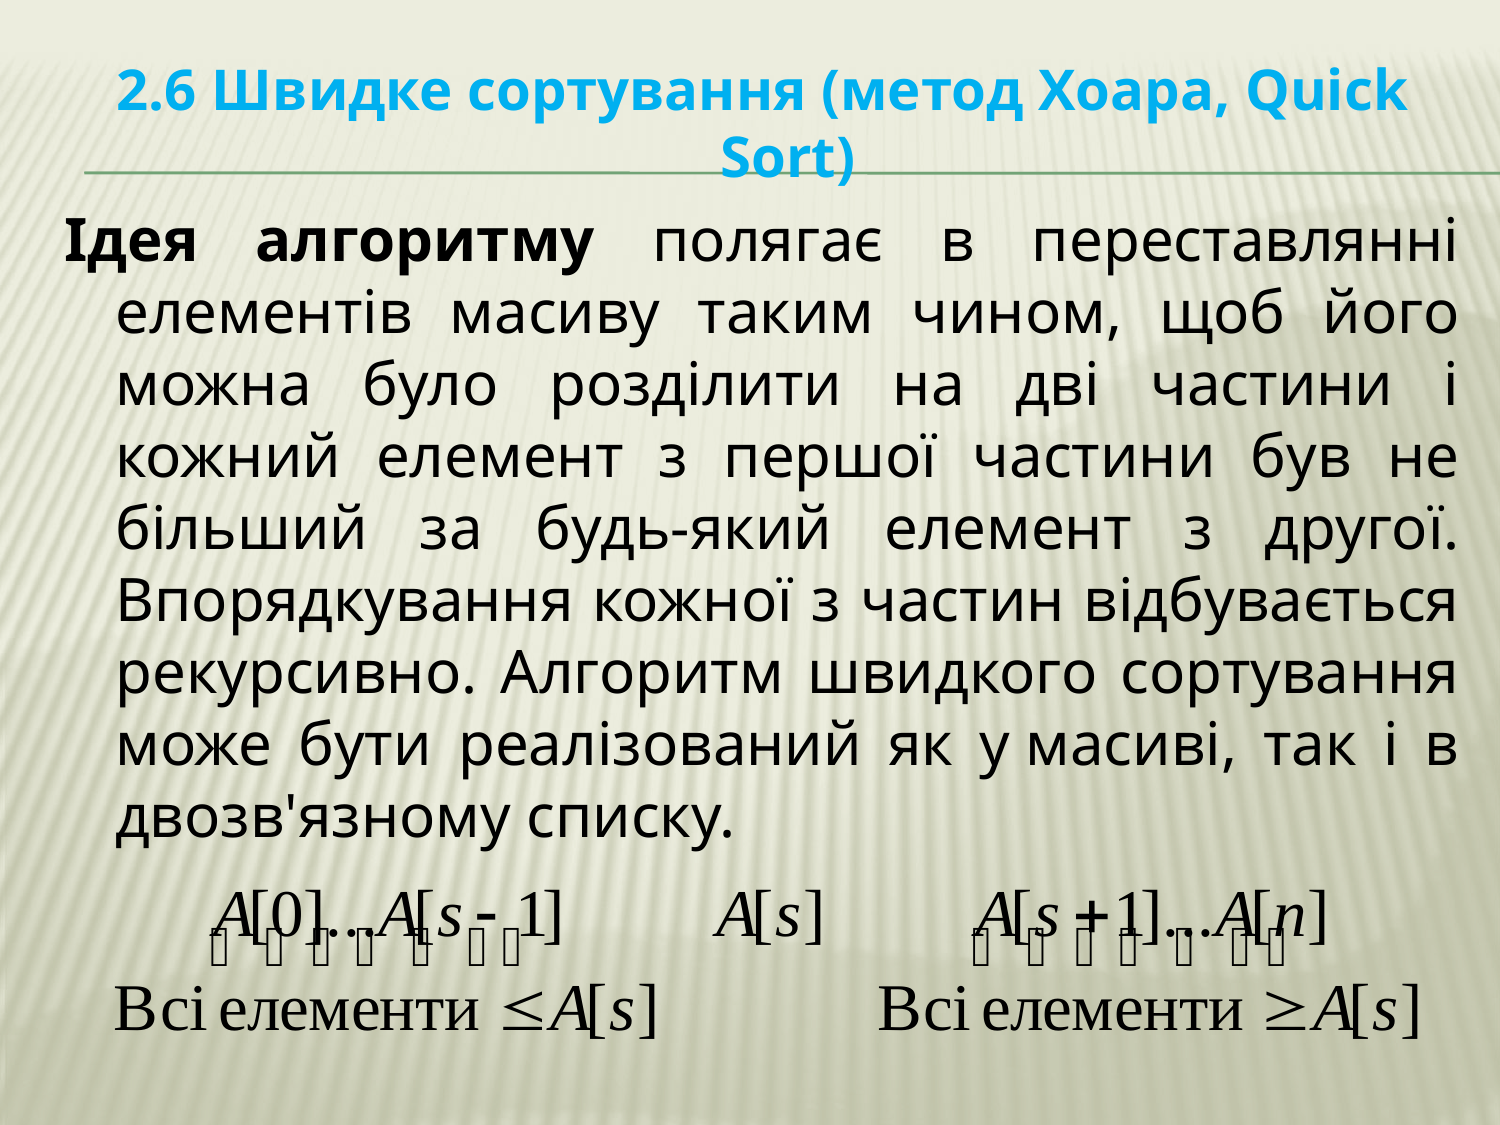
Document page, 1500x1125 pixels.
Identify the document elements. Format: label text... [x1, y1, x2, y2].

list 2.6 Швидке сортування (метод Хоара, Quick Sort) Ідея алгоритму полягає в переставлянні елементів масиву таким чином, щоб його можна було розділити на дві частини і кожний елемент з першої частини був не більший за будь-який елемент з другої. Впорядкування кожної з частин відбувається рекурсивно. Алгоритм швидкого сортування може бути реалізований як у масиві, так і в двозв'язному списку. [50, 46, 1475, 891]
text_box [105, 878, 1432, 1056]
